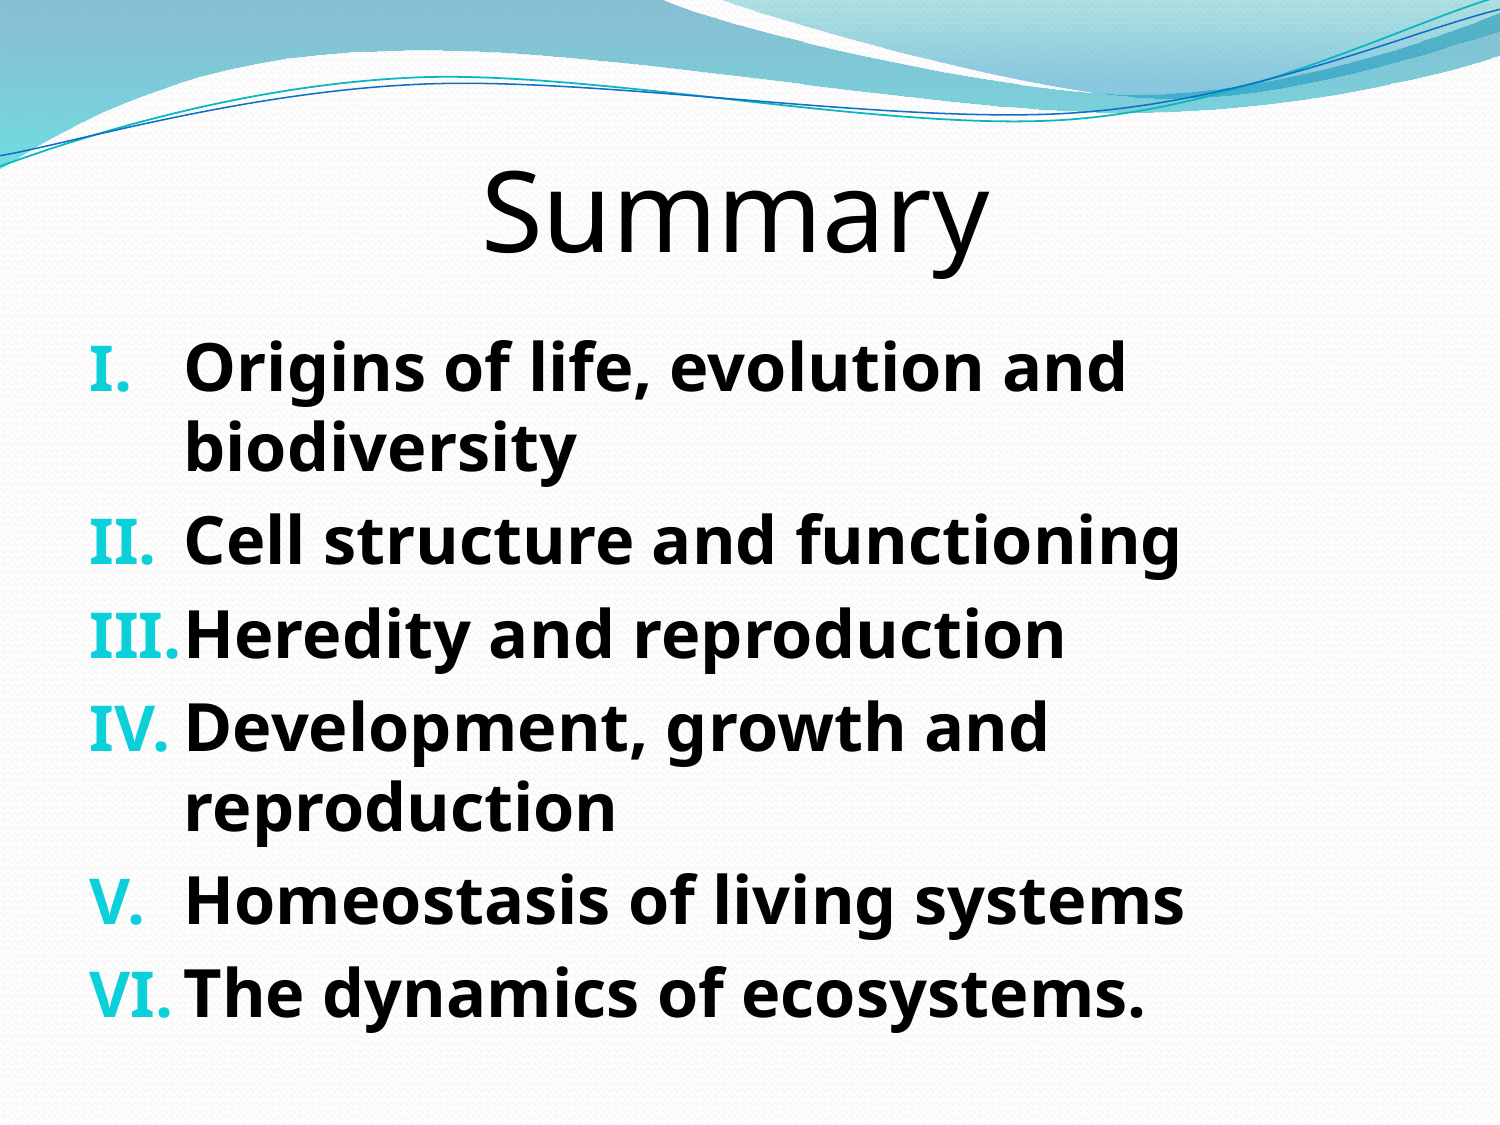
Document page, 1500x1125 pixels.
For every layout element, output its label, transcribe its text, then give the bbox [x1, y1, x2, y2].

list Origins of life, evolution and biodiversity Cell structure and functioning Heredity and reproduction Development, growth and reproduction Homeostasis of living systems The dynamics of ecosystems. [75, 317, 1425, 1038]
title Summary [75, 87, 1425, 275]
